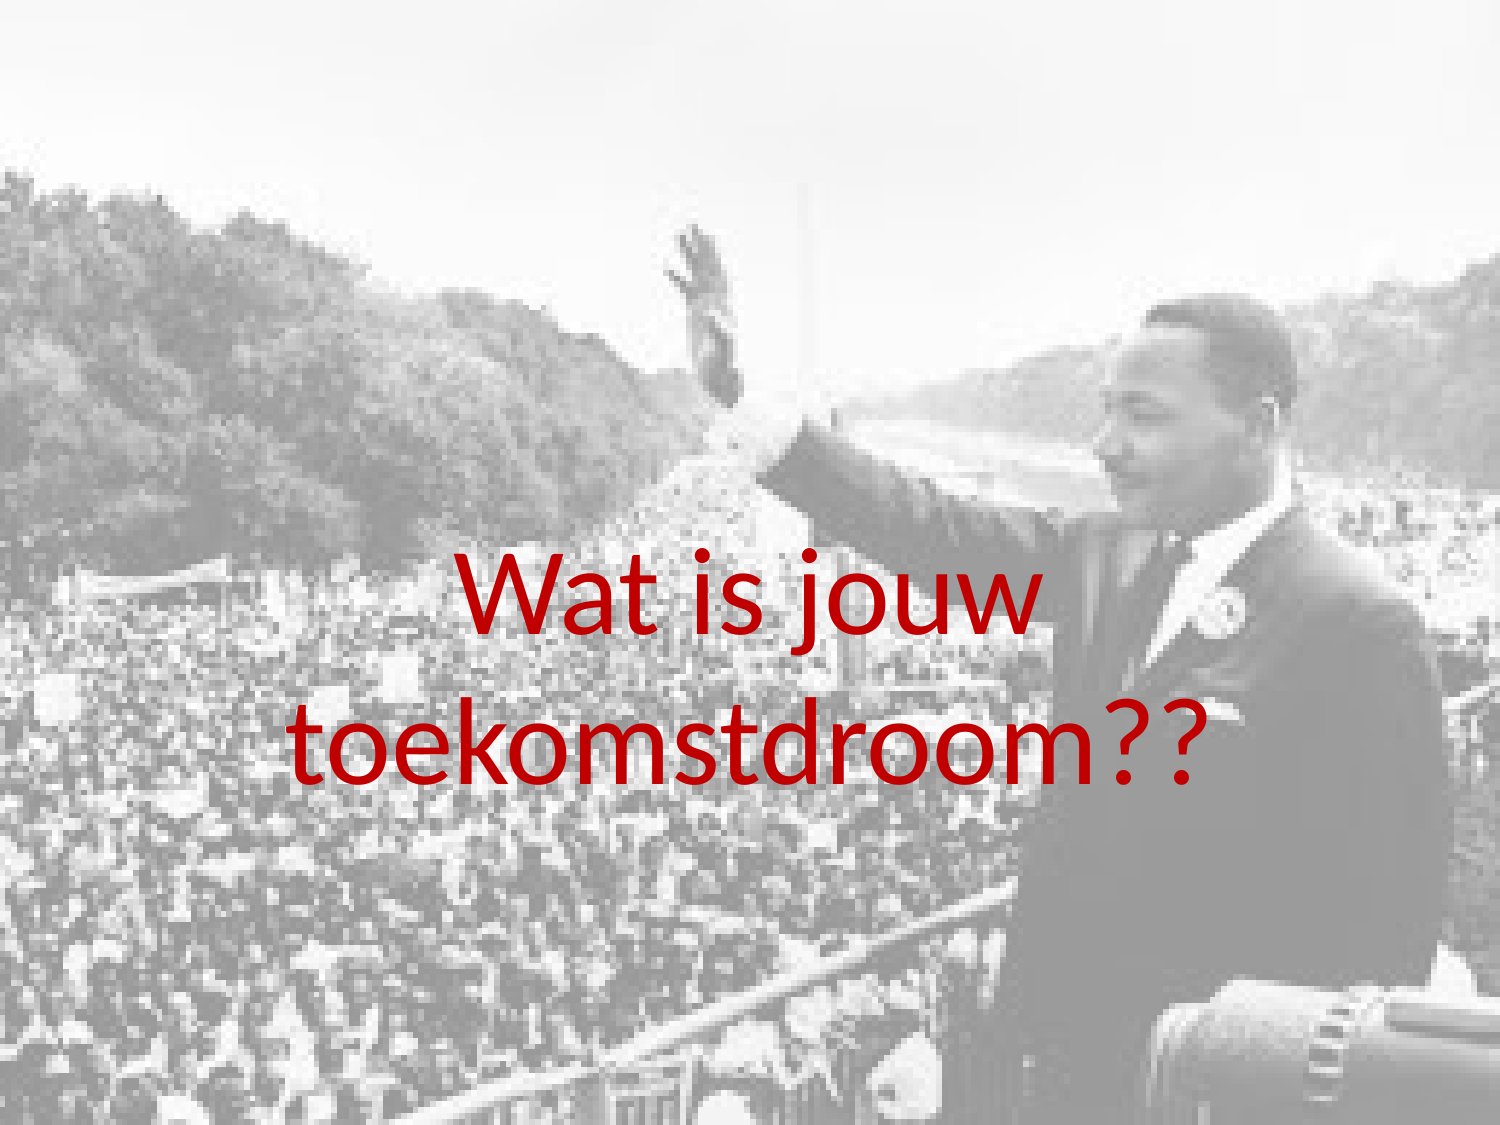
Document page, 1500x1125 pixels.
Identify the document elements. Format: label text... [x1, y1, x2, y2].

title Wat is jouw toekomstdroom?? [112, 538, 1388, 780]
